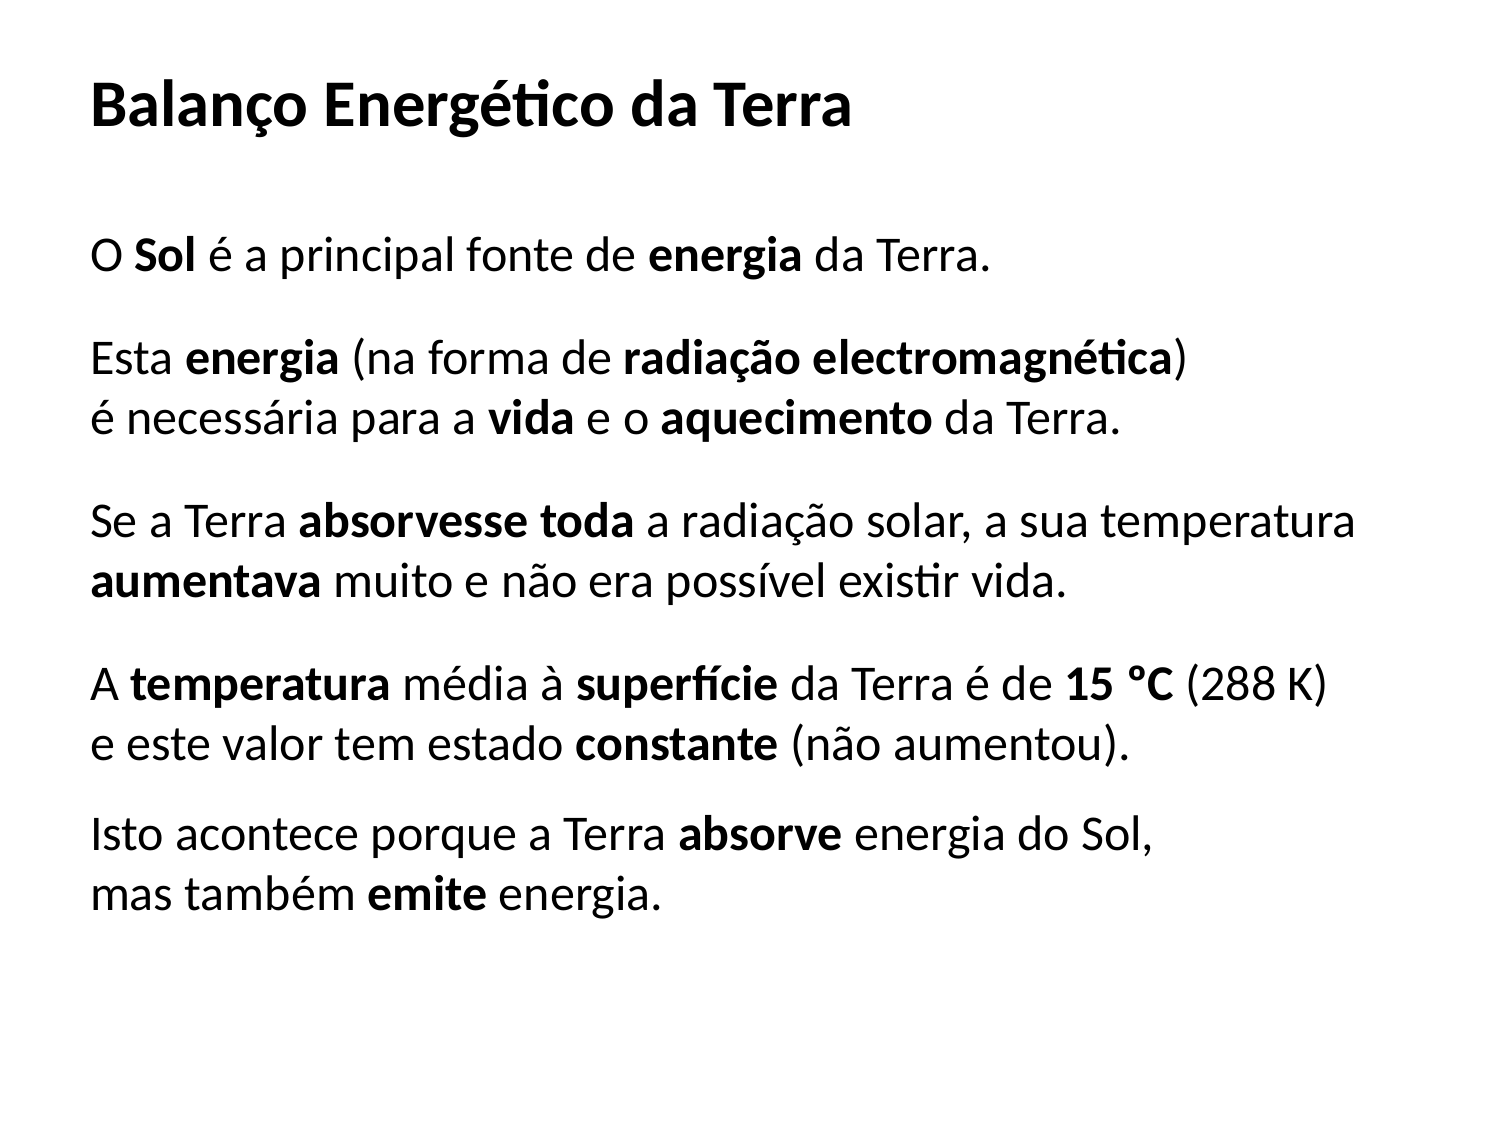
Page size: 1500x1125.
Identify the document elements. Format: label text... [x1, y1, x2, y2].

text_box O Sol é a principal fonte de energia da Terra. Esta energia (na forma de radiação electromagnética) é necessária para a vida e o aquecimento da Terra. Se a Terra absorvesse toda a radiação solar, a sua temperatura aumentava muito e não era possível existir vida. A temperatura média à superfície da Terra é de 15 ºC (288 K) e este valor tem estado constante (não aumentou). Isto acontece porque a Terra absorve energia do Sol, mas também emite energia. [74, 206, 1425, 1028]
title Balanço Energético da Terra [75, 45, 1425, 206]
